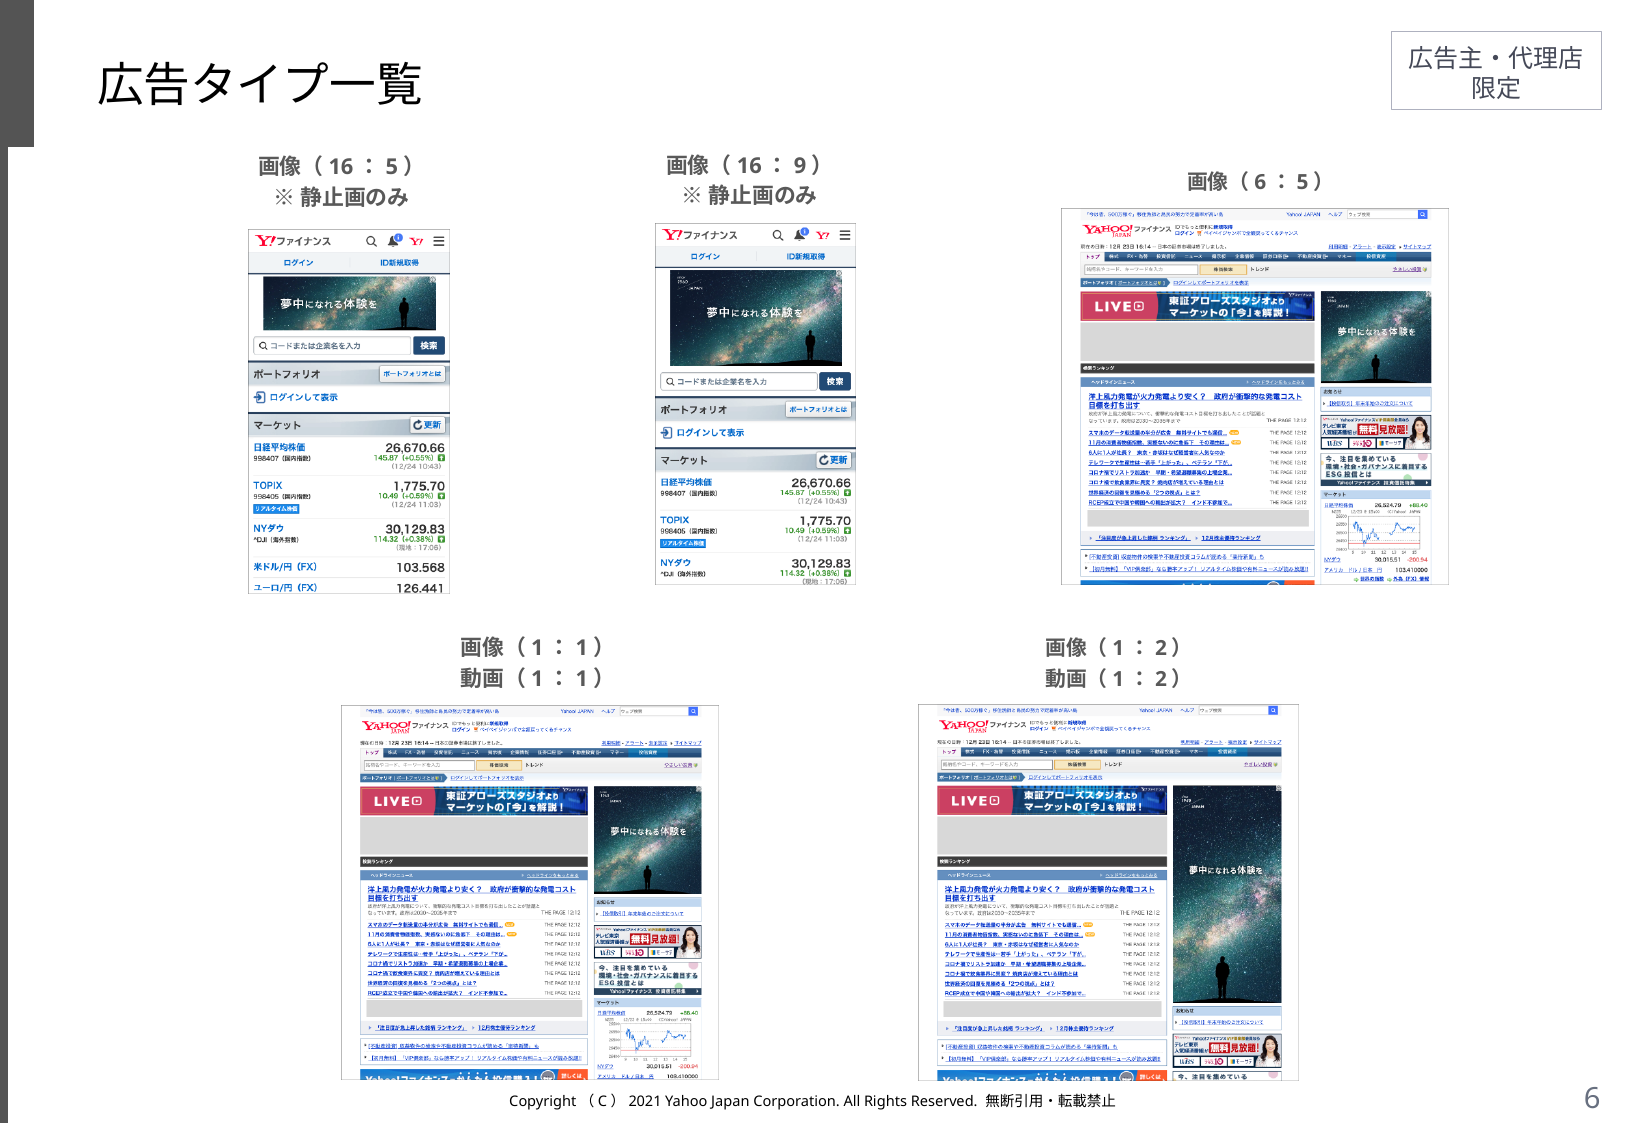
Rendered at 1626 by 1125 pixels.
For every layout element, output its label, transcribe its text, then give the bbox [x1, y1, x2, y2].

text_box 画像（16：9） ※静止画のみ [651, 139, 849, 216]
text_box 画像（1：2） 動画（1：2） [1030, 622, 1208, 698]
picture [1061, 208, 1449, 585]
picture [918, 703, 1300, 1081]
footer Copyright（C）2021 Yahoo Japan Corporation. All Rights Reserved. 無断引用・転載禁止 [458, 1070, 1167, 1125]
picture [341, 705, 719, 1080]
text_box 画像（1：1） 動画（1：1） [445, 622, 630, 698]
picture [248, 228, 450, 594]
title 広告タイプ一覧 [82, 47, 1510, 119]
text_box 画像（6：5） [1172, 156, 1349, 202]
picture [655, 223, 856, 585]
text_box 画像（16：5） ※静止画のみ [243, 141, 440, 218]
